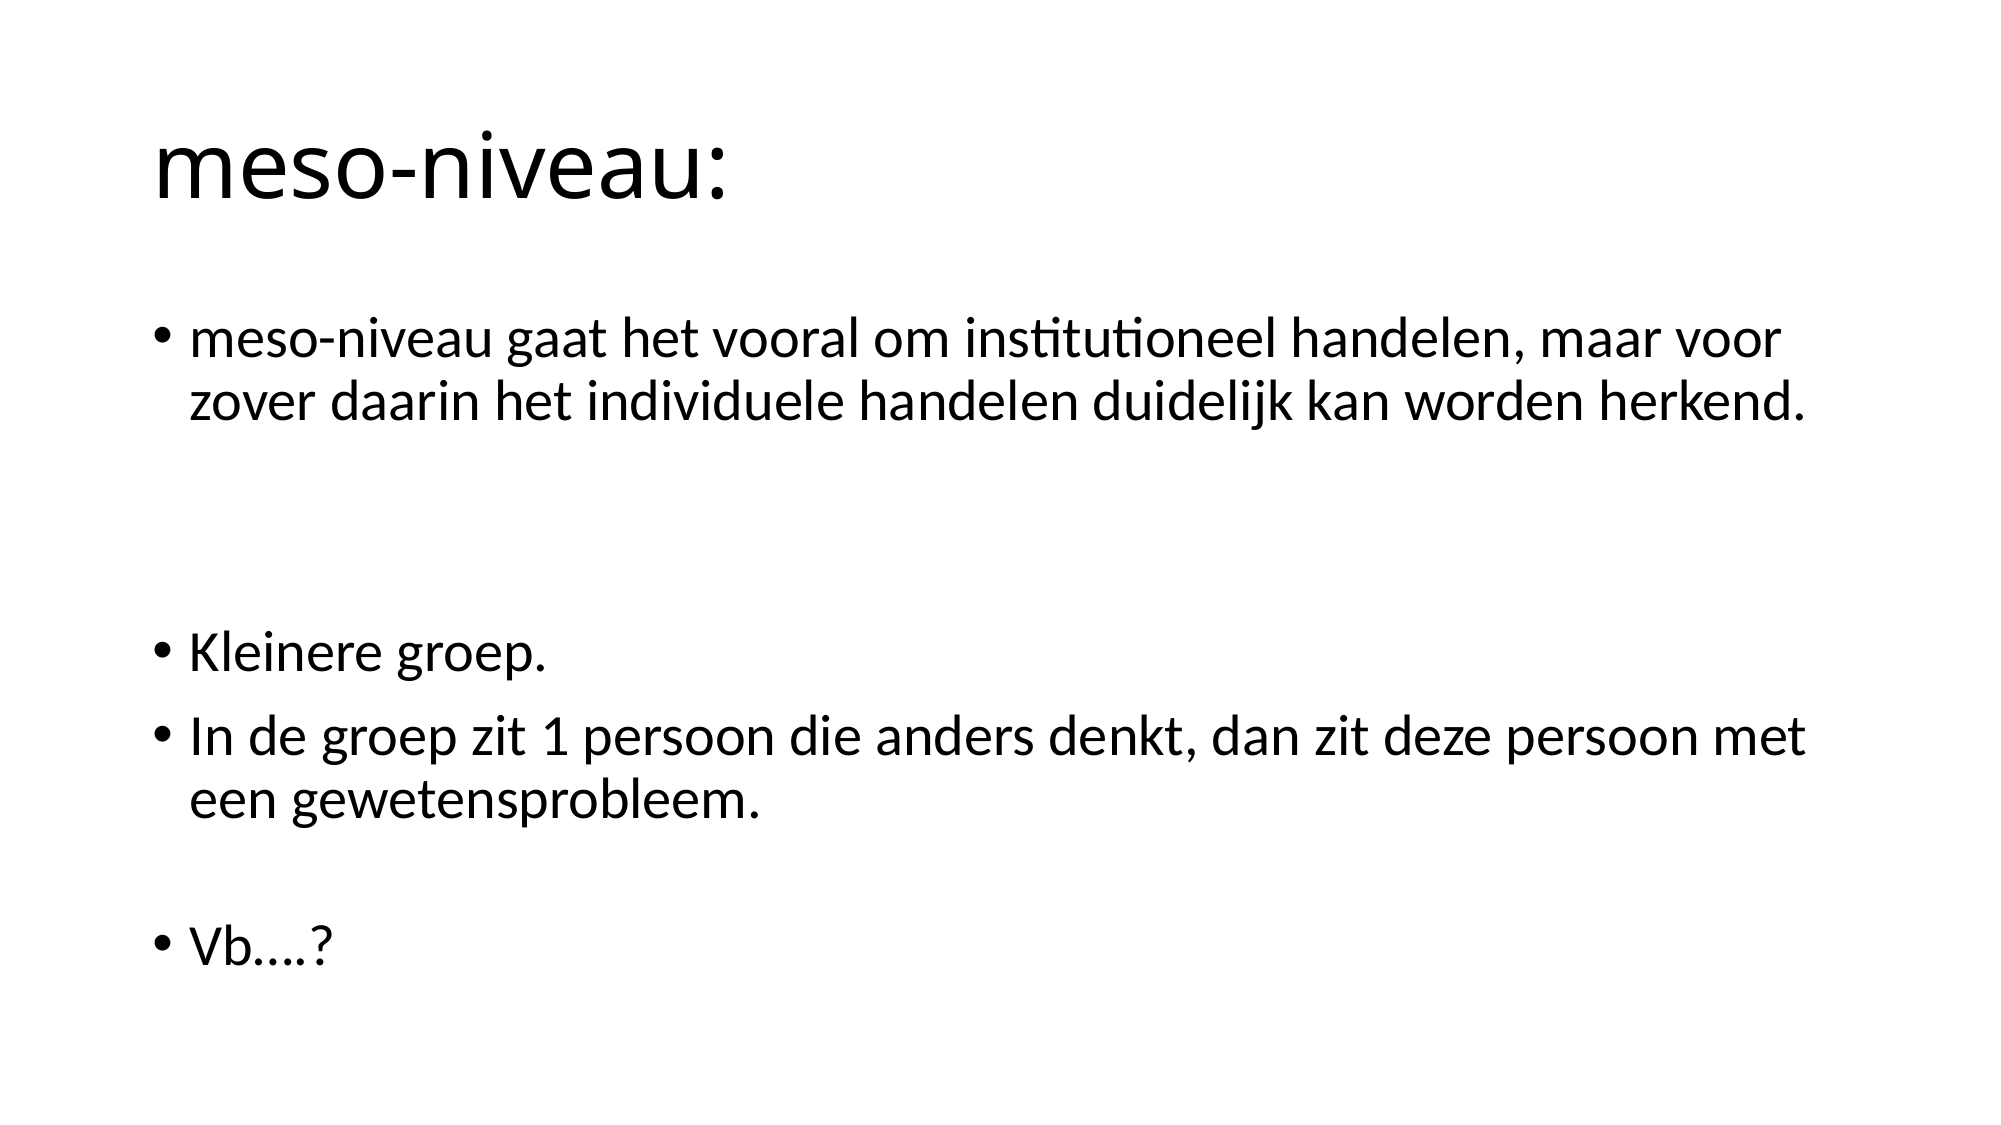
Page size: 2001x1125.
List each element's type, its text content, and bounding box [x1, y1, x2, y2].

list meso-niveau gaat het vooral om institutioneel handelen, maar voor zover daarin het individuele handelen duidelijk kan worden herkend. Kleinere groep. In de groep zit 1 persoon die anders denkt, dan zit deze persoon met een gewetensprobleem. Vb….? [137, 299, 1863, 1014]
title meso-niveau: [137, 59, 1863, 278]
